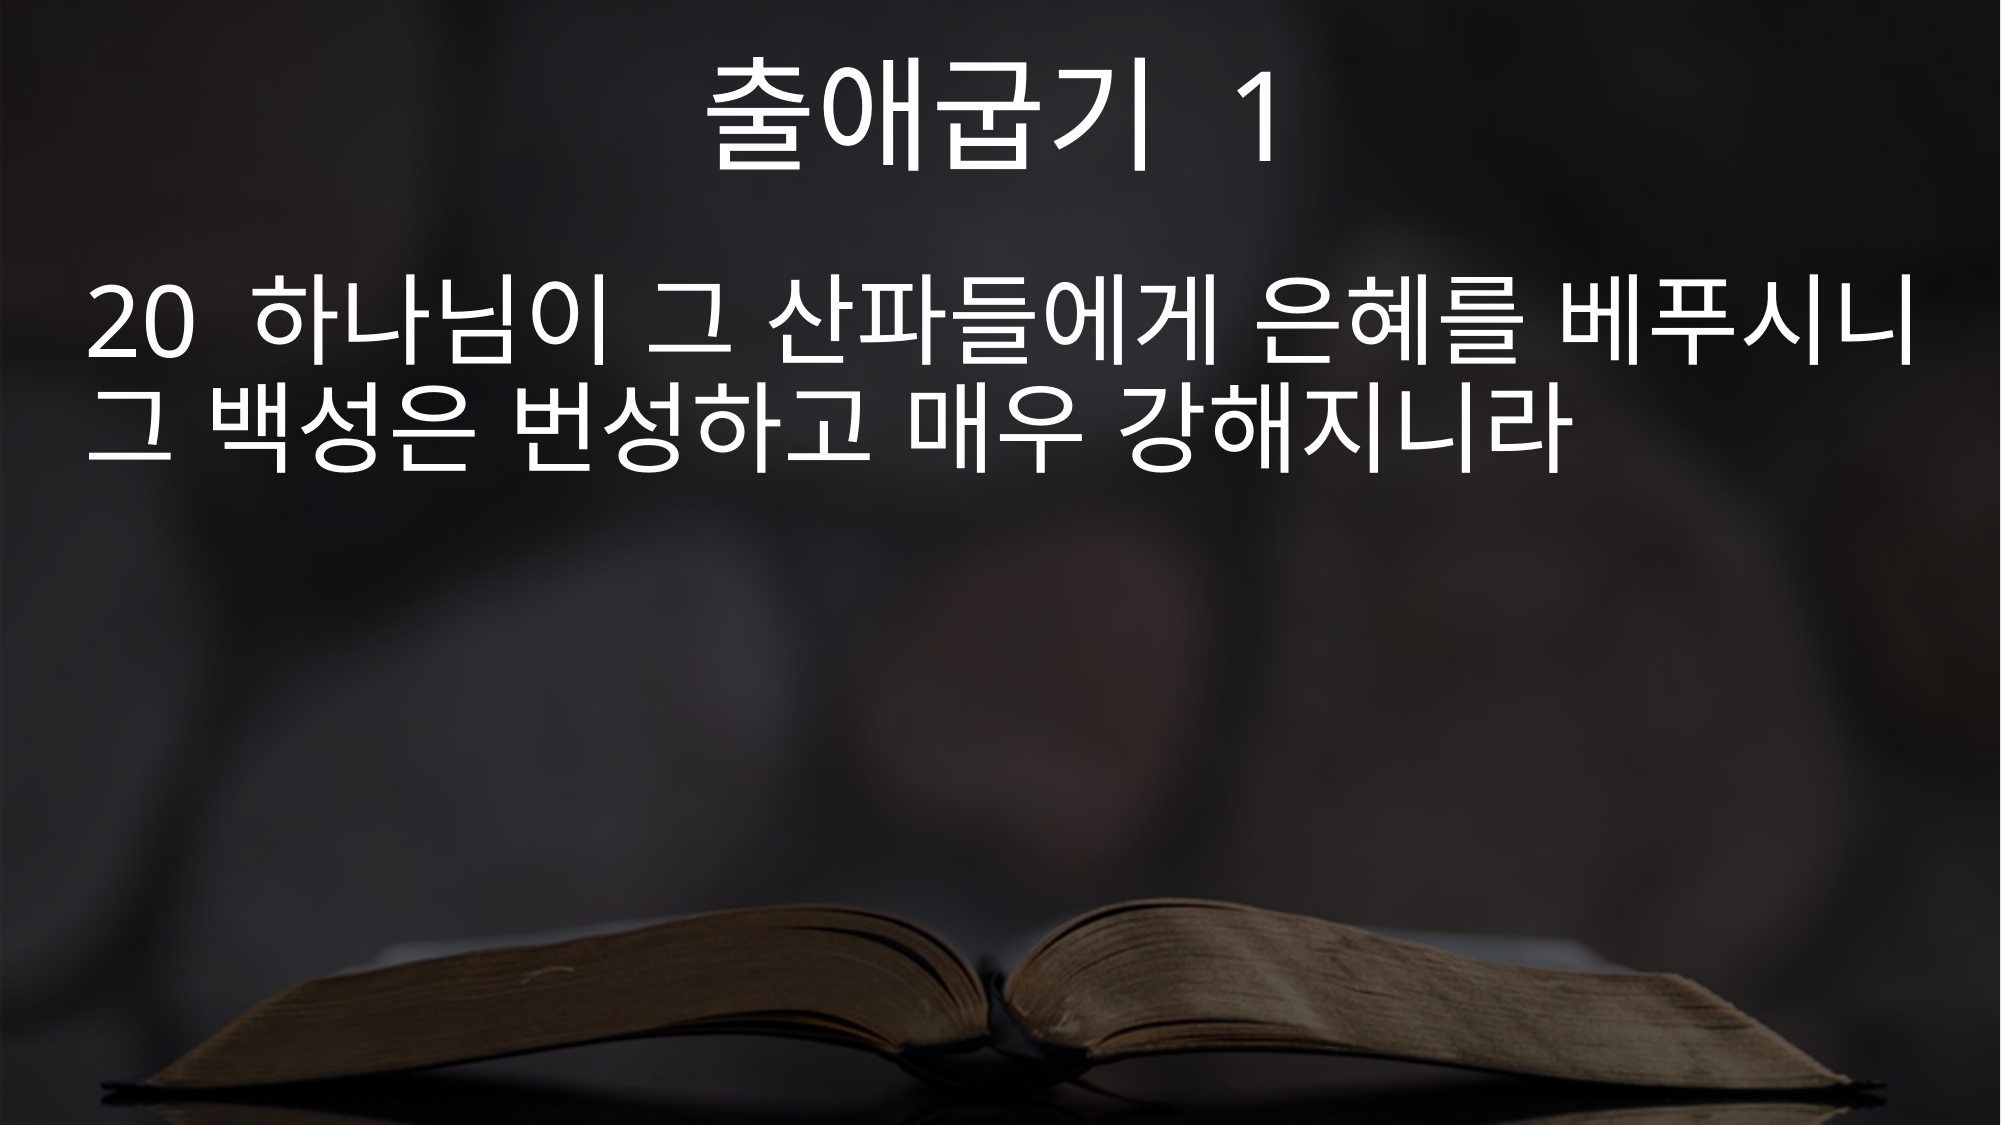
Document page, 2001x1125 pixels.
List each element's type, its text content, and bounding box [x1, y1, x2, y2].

list 20 하나님이 그 산파들에게 은혜를 베푸시니 그 백성은 번성하고 매우 강해지니라 [69, 263, 1953, 423]
footer 출애굽기 1 [0, 32, 2000, 192]
picture [0, 0, 2001, 1125]
